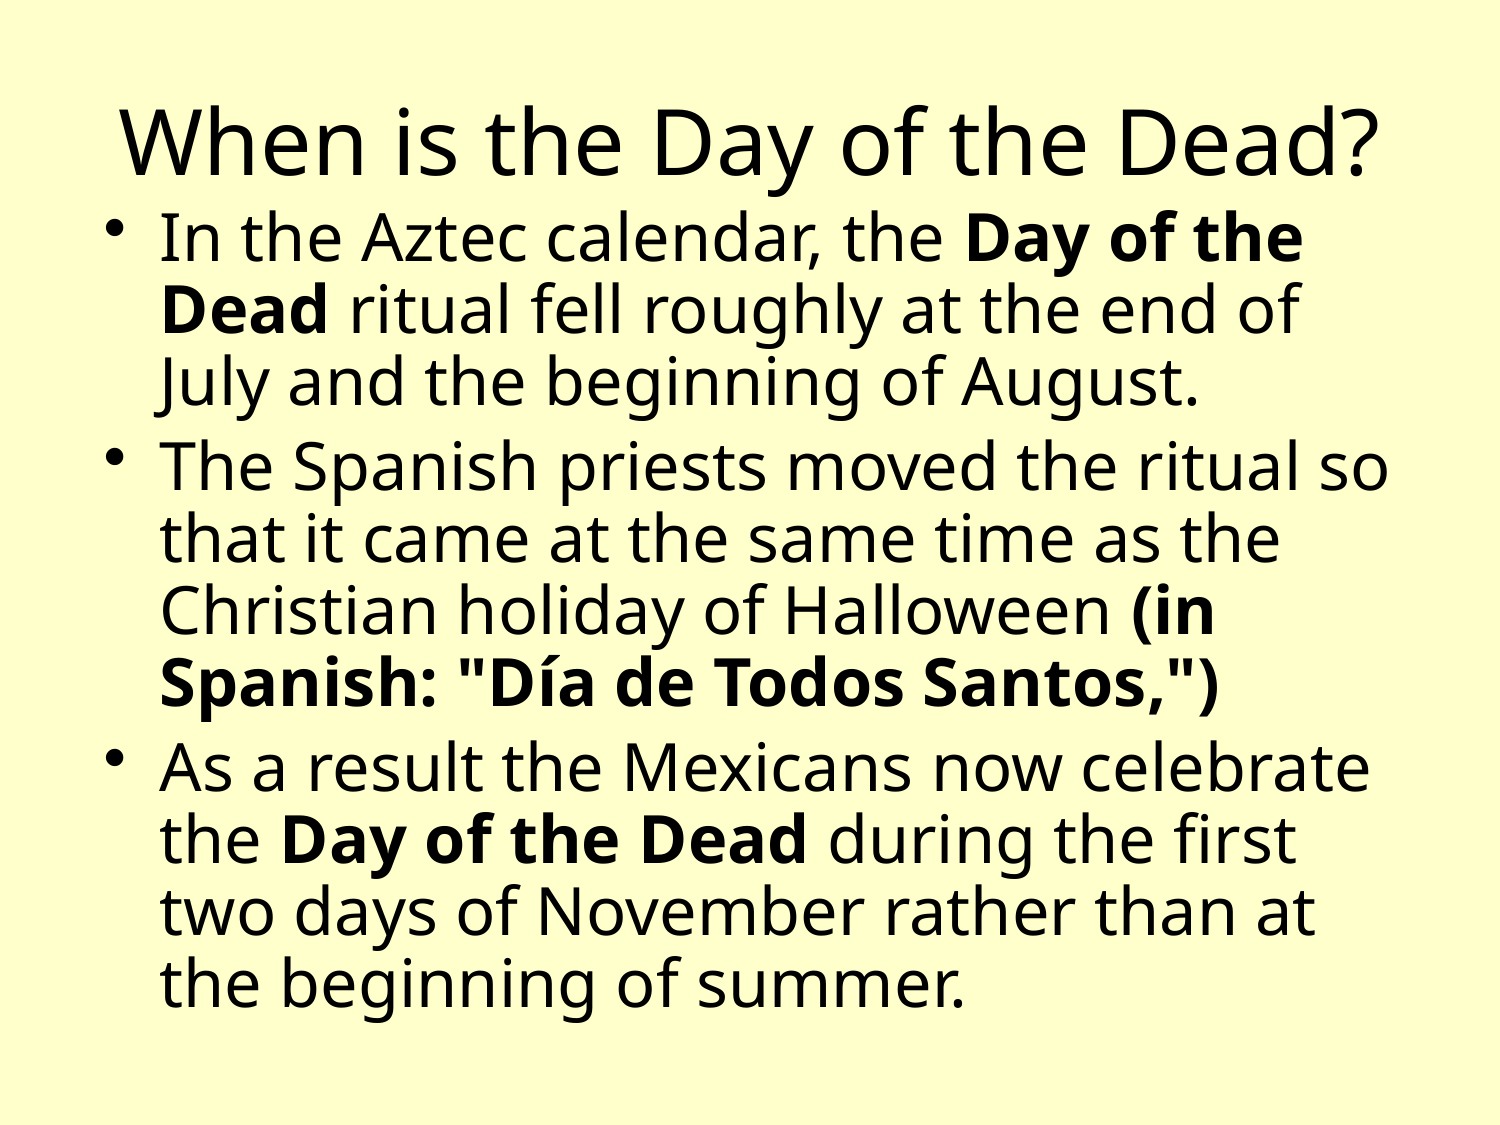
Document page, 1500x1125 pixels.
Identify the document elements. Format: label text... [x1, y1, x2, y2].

title When is the Day of the Dead? [74, 44, 1426, 233]
list In the Aztec calendar, the Day of the Dead ritual fell roughly at the end of July and the beginning of August. The Spanish priests moved the ritual so that it came at the same time as the Christian holiday of Halloween (in Spanish: "Día de Todos Santos,") As a result the Mexicans now celebrate the Day of the Dead during the first two days of November rather than at the beginning of summer. [88, 196, 1437, 1048]
